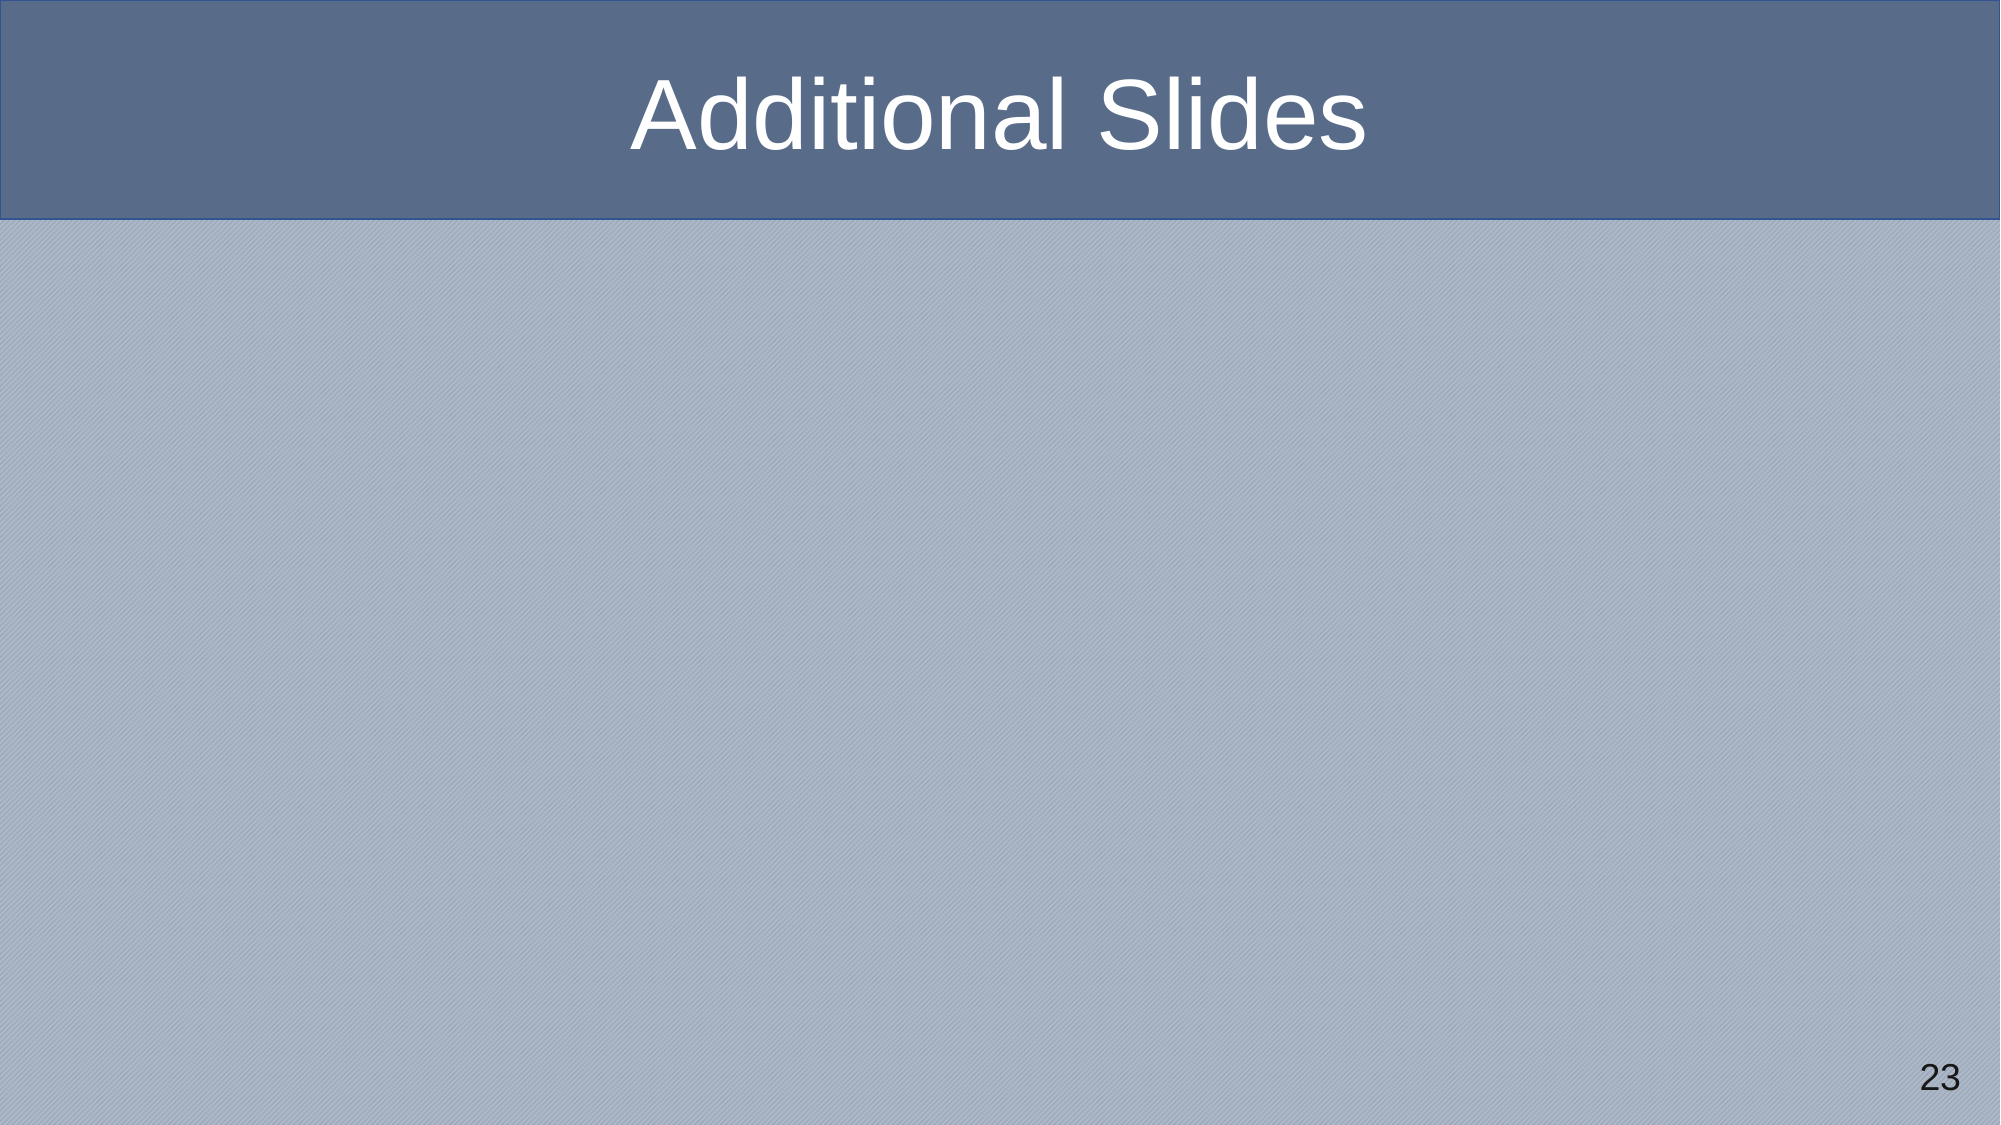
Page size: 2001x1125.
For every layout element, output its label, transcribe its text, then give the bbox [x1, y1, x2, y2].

slide_number 23 [1526, 1045, 1977, 1106]
text_box Additional Slides [0, 0, 2000, 220]
